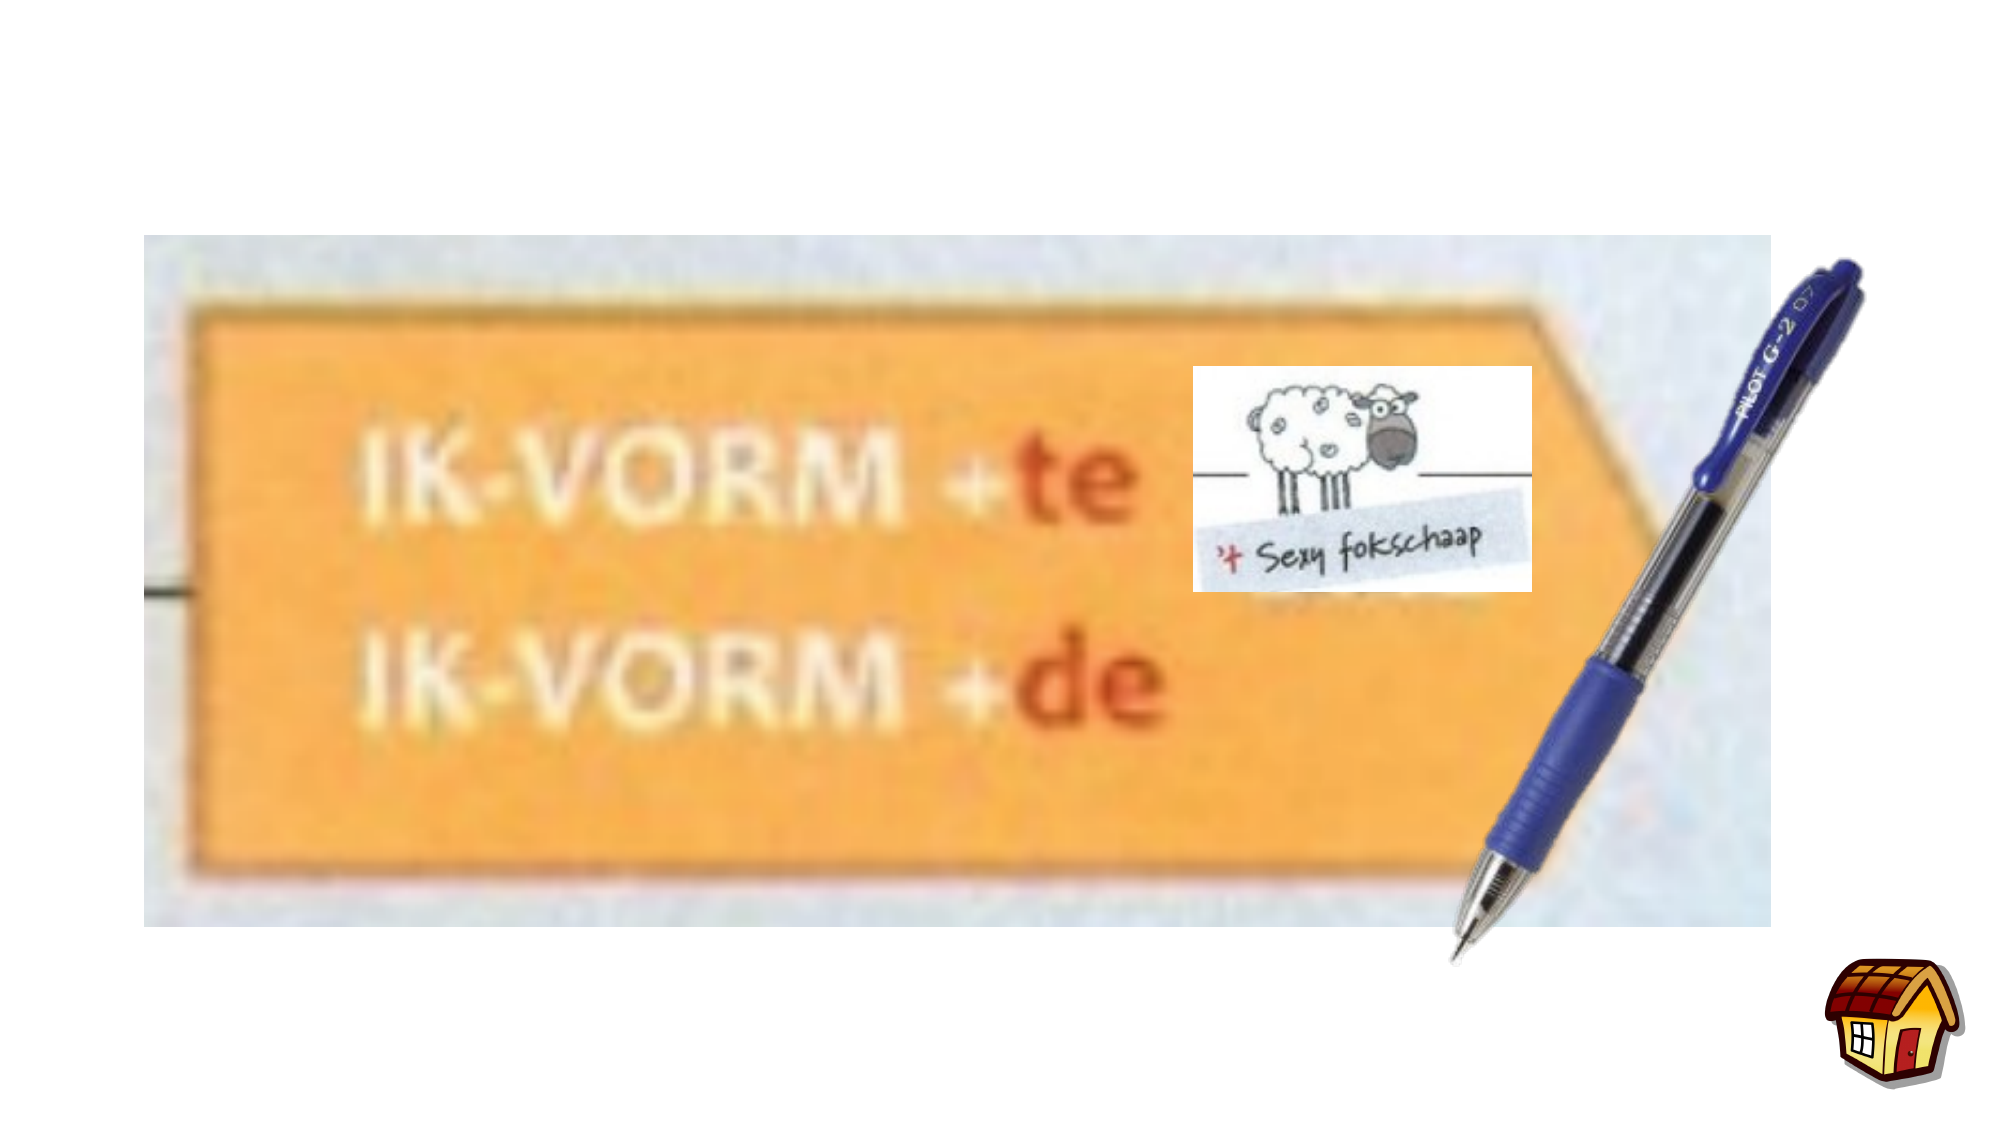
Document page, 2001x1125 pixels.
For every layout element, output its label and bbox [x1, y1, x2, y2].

picture [143, 198, 2000, 1101]
